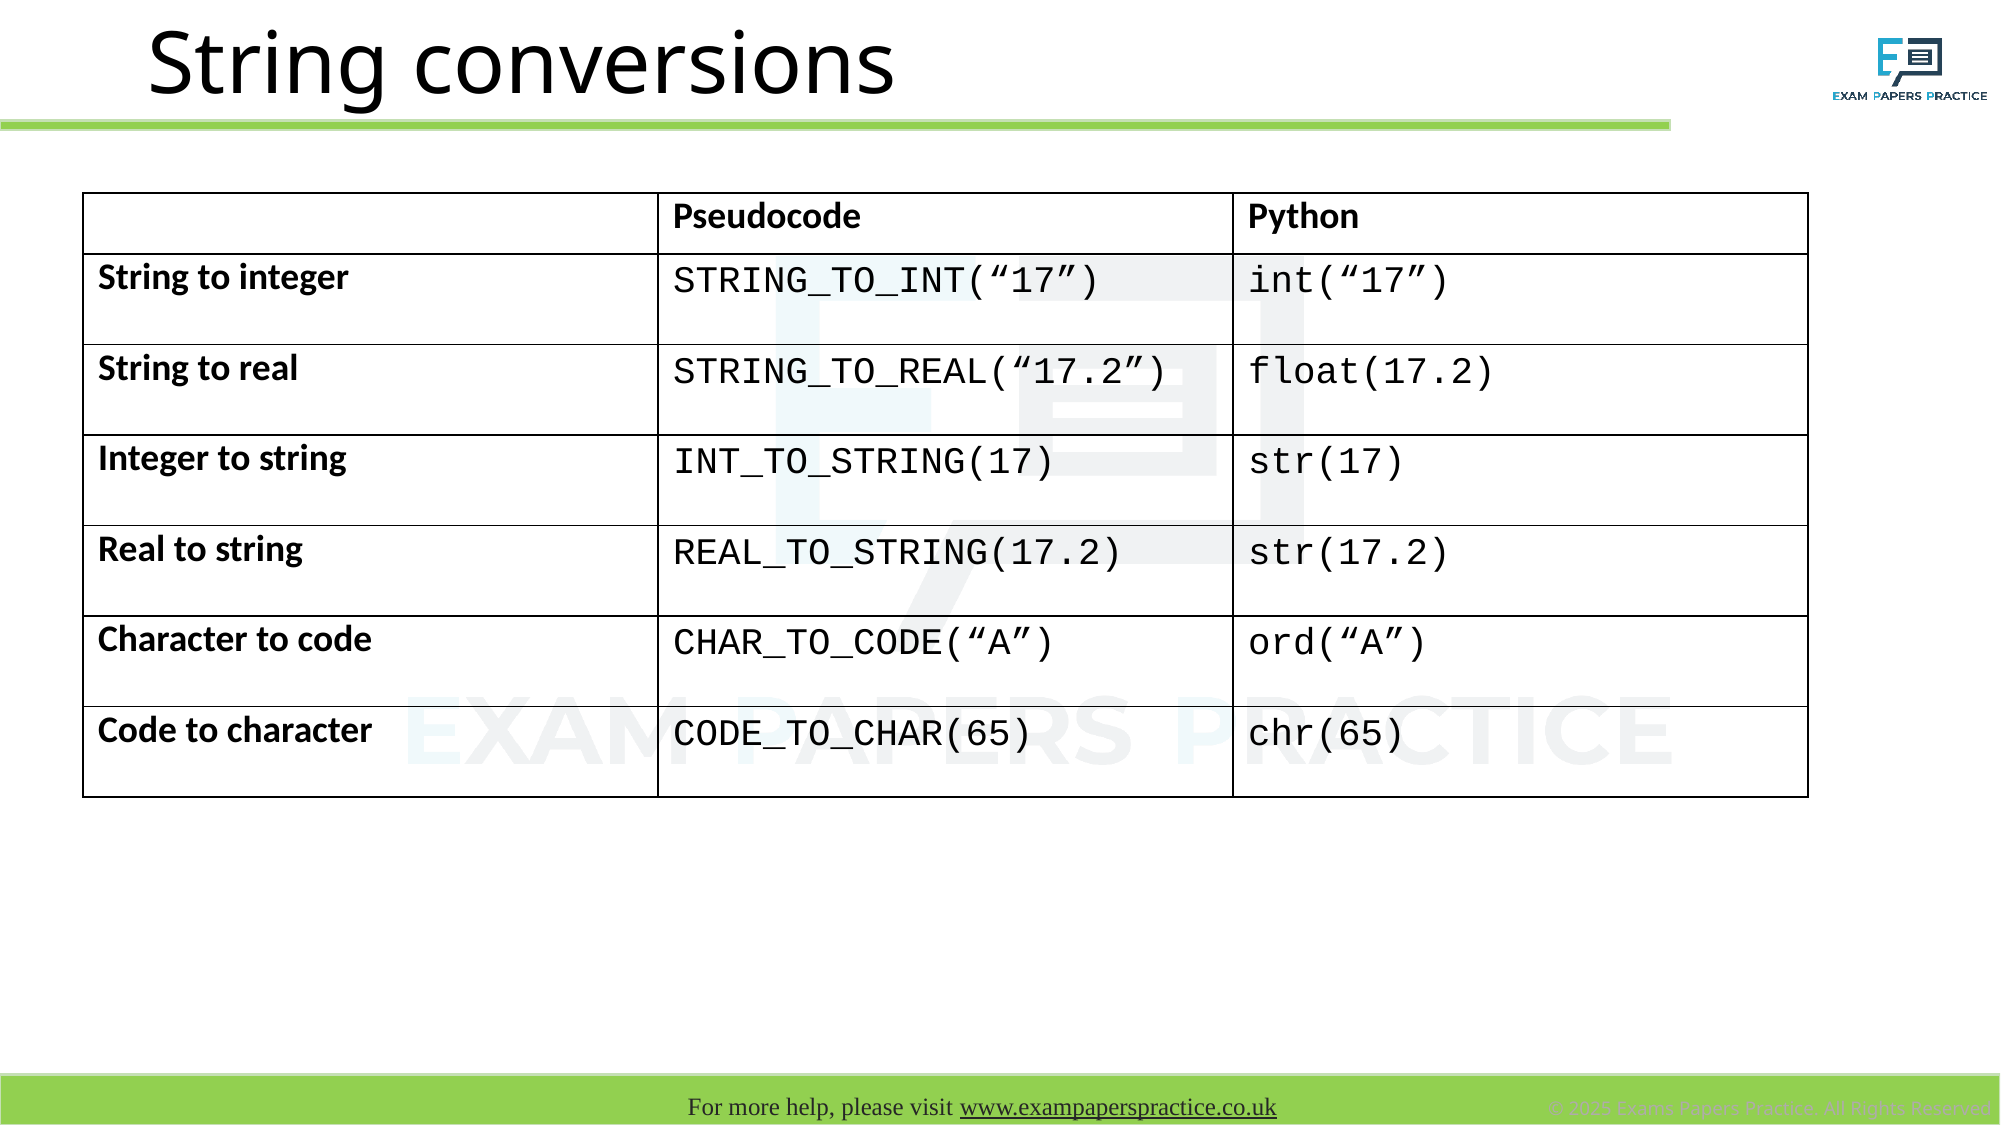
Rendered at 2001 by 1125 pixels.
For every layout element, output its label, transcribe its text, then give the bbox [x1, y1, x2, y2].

table_cell Character to code [84, 617, 657, 706]
table_cell REAL_TO_STRING(17.2) [659, 526, 1232, 615]
table_cell str(17.2) [1234, 526, 1807, 615]
table_cell CHAR_TO_CODE(“A”) [659, 617, 1232, 706]
table_cell Integer to string [84, 436, 657, 525]
table_cell chr(65) [1234, 707, 1807, 796]
table_header [84, 194, 657, 253]
title String conversions [132, 11, 1858, 121]
table_cell Code to character [84, 707, 657, 796]
table_cell STRING_TO_INT(“17”) [659, 255, 1232, 344]
table_cell int(“17”) [1234, 255, 1807, 344]
table_cell String to real [84, 345, 657, 434]
table_header Python [1234, 194, 1807, 253]
table_cell String to integer [84, 255, 657, 344]
table_header Pseudocode [659, 194, 1232, 253]
table_cell CODE_TO_CHAR(65) [659, 707, 1232, 796]
table_cell Real to string [84, 526, 657, 615]
table_cell INT_TO_STRING(17) [659, 436, 1232, 525]
table_cell str(17) [1234, 436, 1807, 525]
table_cell ord(“A”) [1234, 617, 1807, 706]
table_cell STRING_TO_REAL(“17.2”) [659, 345, 1232, 434]
table_cell float(17.2) [1234, 345, 1807, 434]
